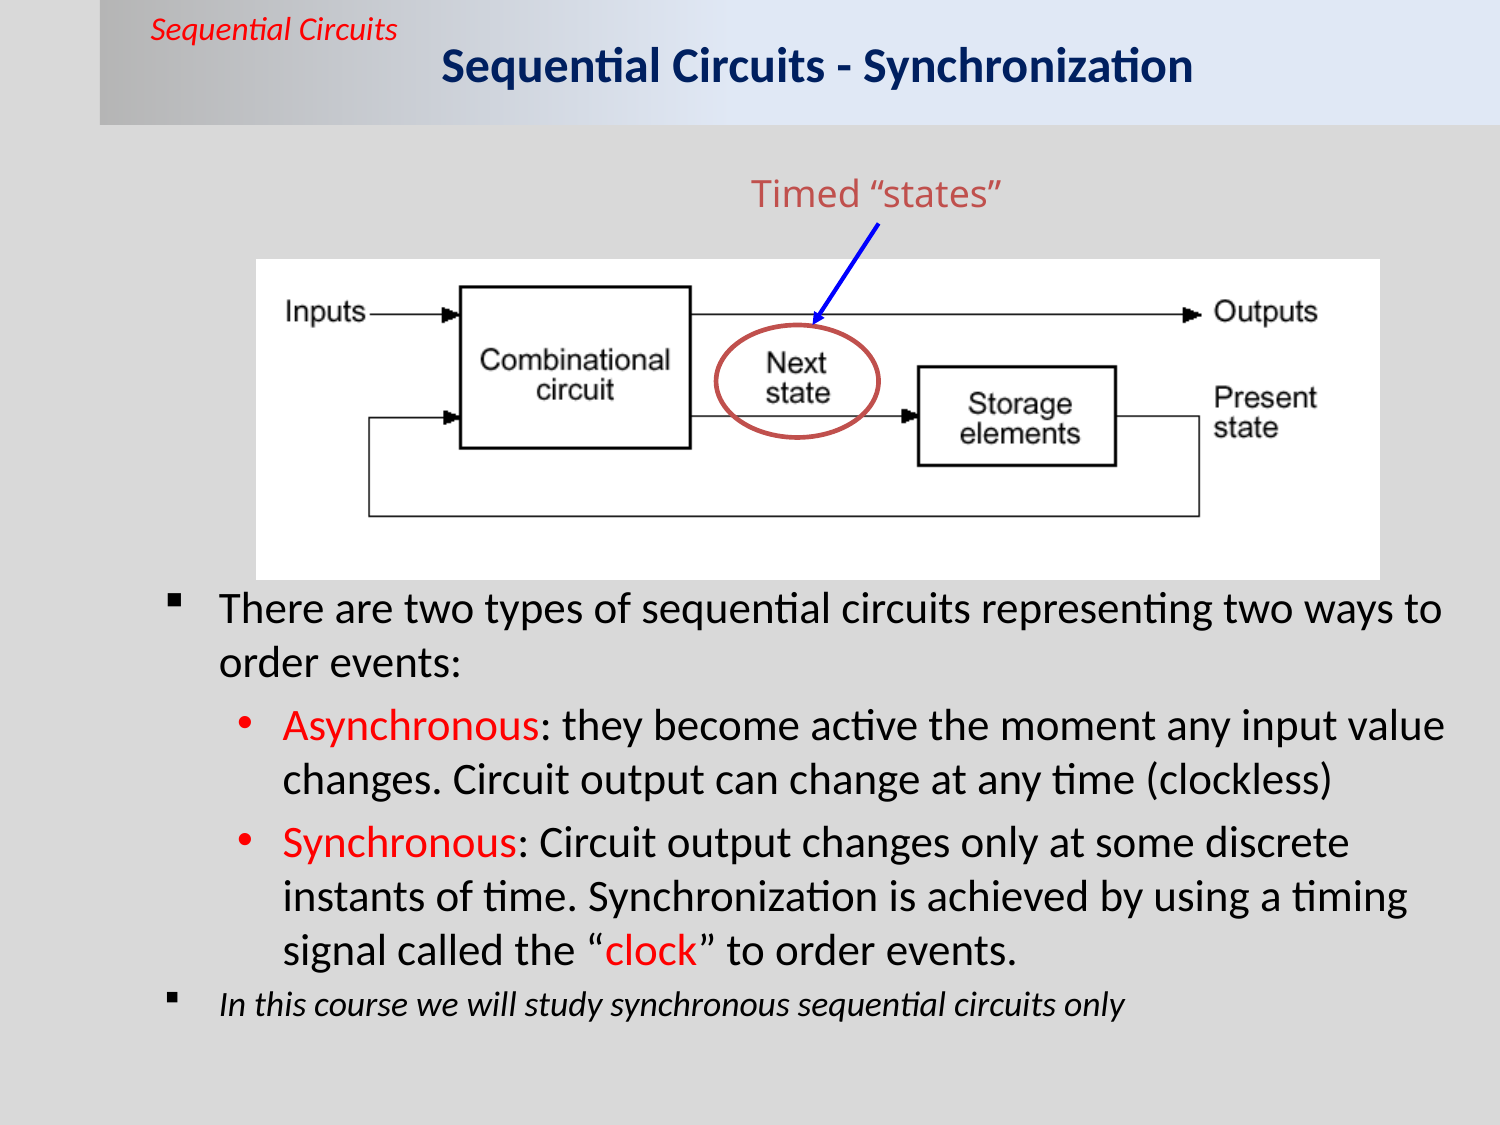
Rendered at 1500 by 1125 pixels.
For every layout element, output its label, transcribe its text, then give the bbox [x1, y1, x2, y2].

title Sequential Circuits - Synchronization [135, 0, 1500, 125]
text_box Sequential Circuits [135, 0, 663, 50]
list There are two types of sequential circuits representing two ways to order events: Asynchronous: they become active the moment any input value changes. Circuit output can change at any time (clockless) Synchronous: Circuit output changes only at some discrete instants of time. Synchronization is achieved by using a timing signal called the “clock” to order events. In this course we will study synchronous sequential circuits only [149, 570, 1487, 1073]
picture [255, 259, 1380, 580]
text_box Timed “states” [736, 162, 1017, 223]
